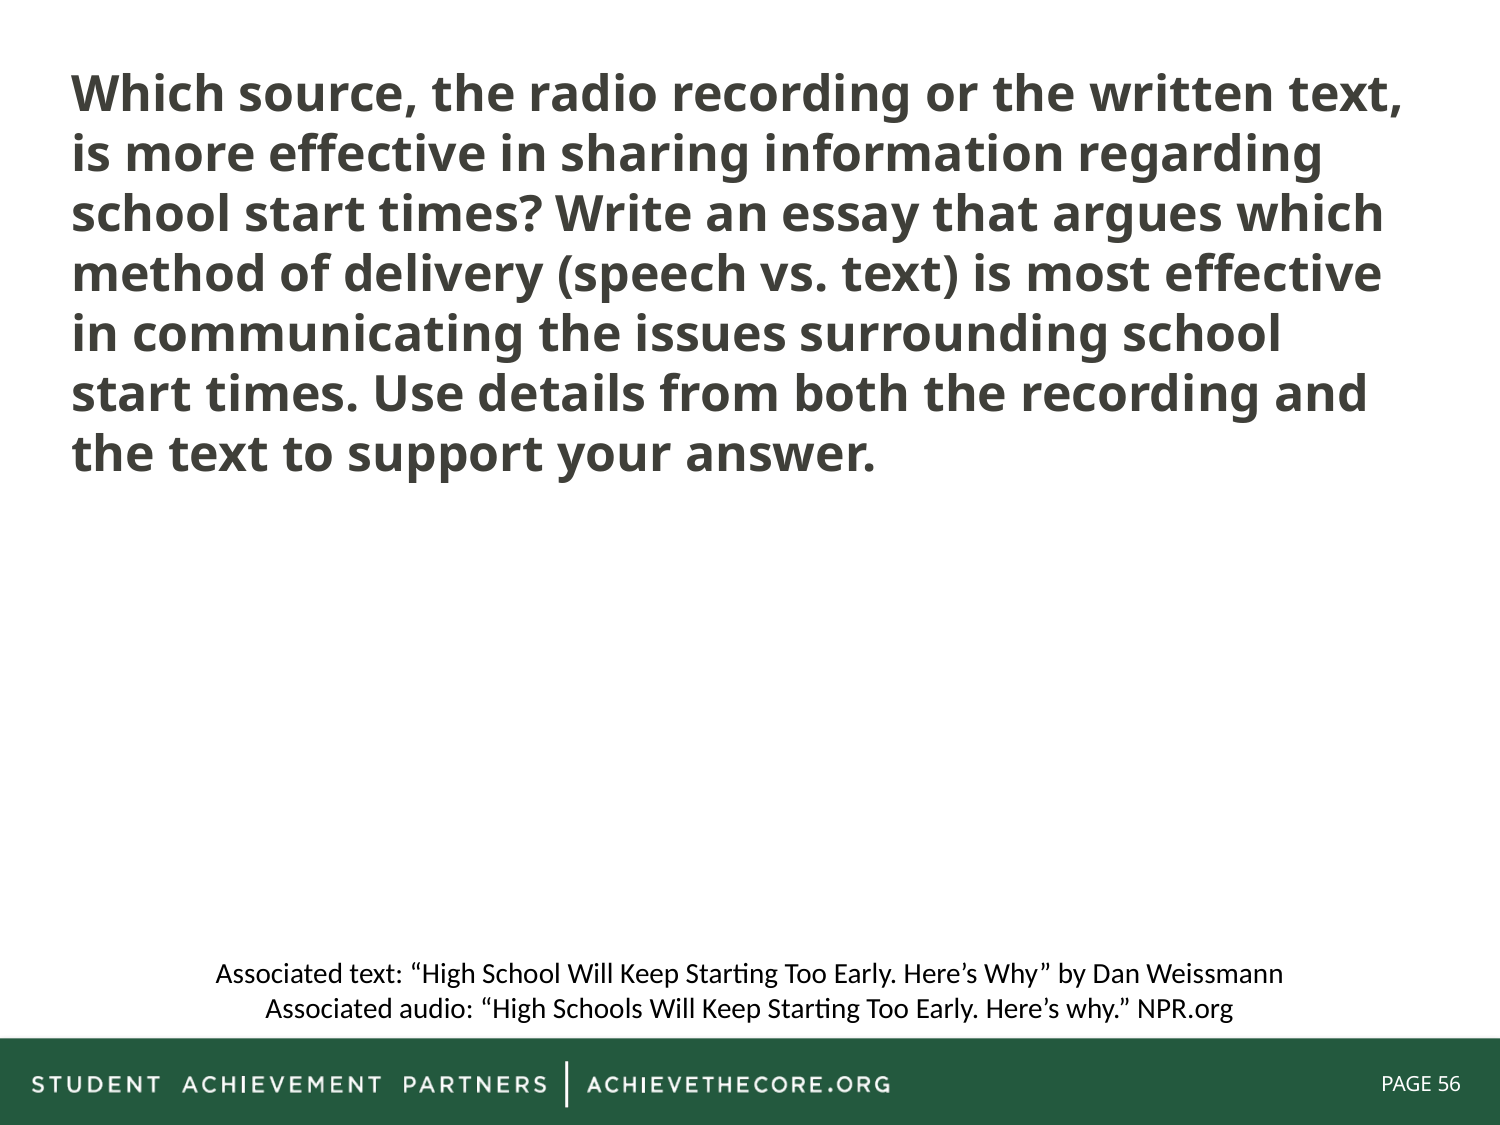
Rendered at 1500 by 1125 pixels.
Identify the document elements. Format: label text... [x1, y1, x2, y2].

text_box Associated text: “High School Will Keep Starting Too Early. Here’s Why” by Dan Weissmann Associated audio: “High Schools Will Keep Starting Too Early. Here’s why.” NPR.org [0, 946, 1500, 1067]
list Which source, the radio recording or the written text, is more effective in sharing information regarding school start times? Write an essay that argues which method of delivery (speech vs. text) is most effective in communicating the issues surrounding school start times. Use details from both the recording and the text to support your answer. [56, 53, 1421, 946]
